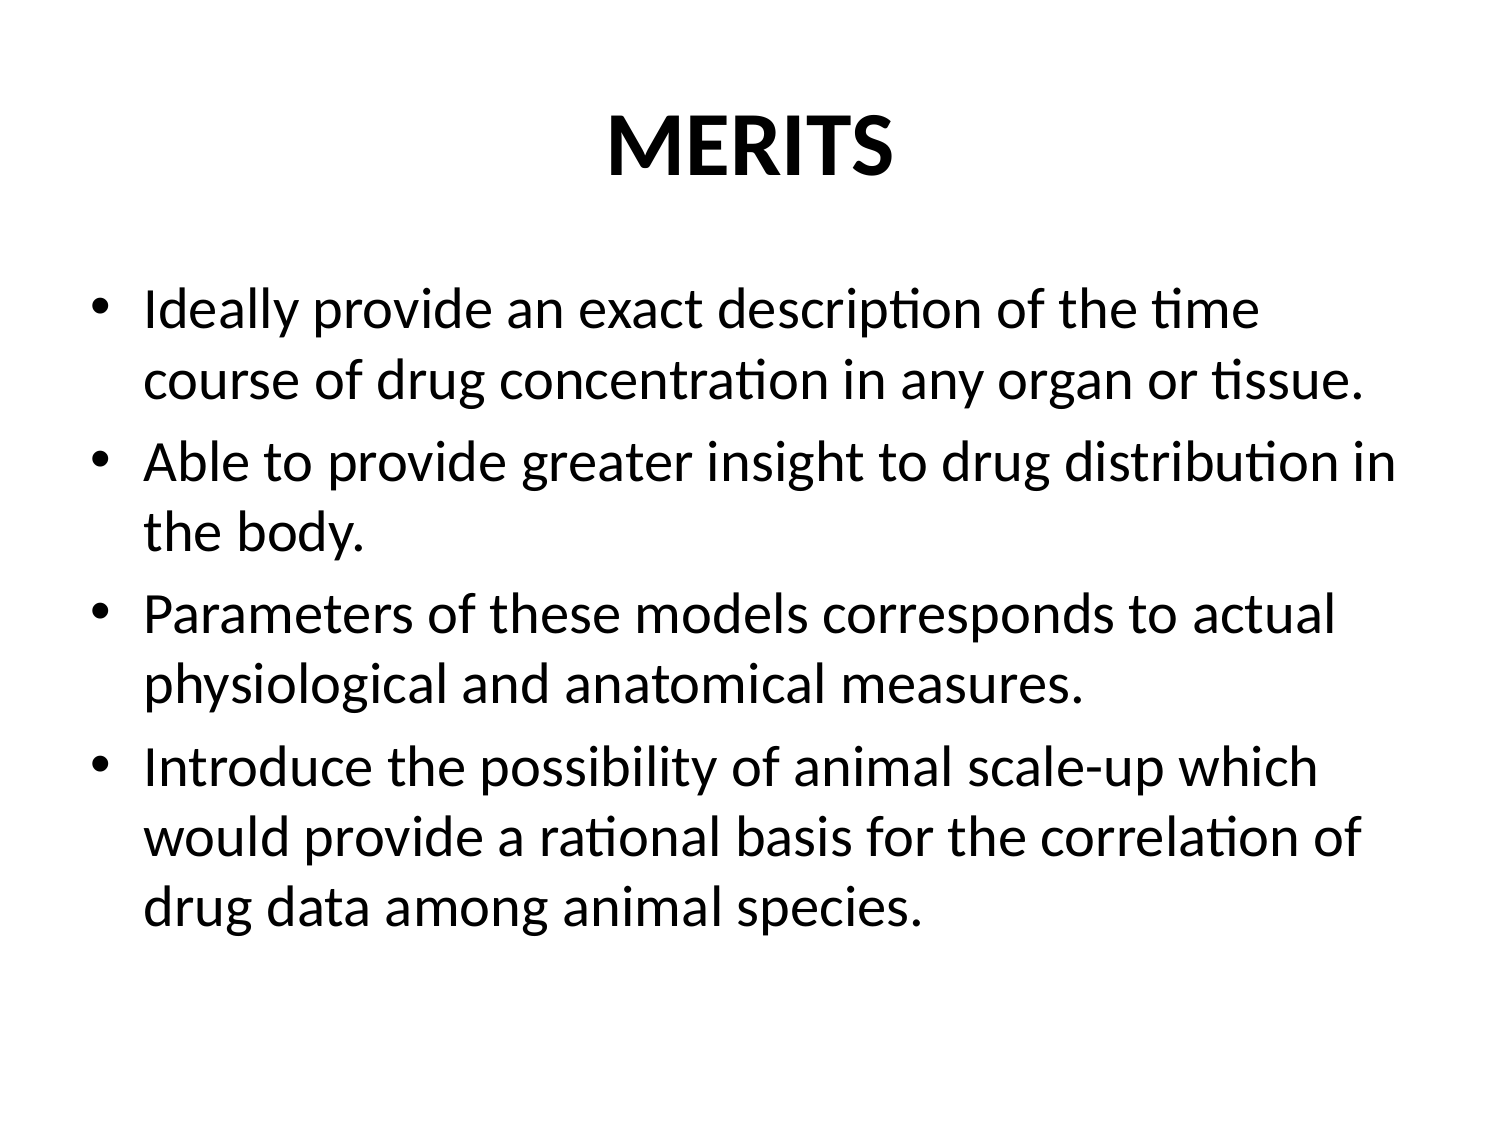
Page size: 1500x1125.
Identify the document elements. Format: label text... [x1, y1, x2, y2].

list Ideally provide an exact description of the time course of drug concentration in any organ or tissue. Able to provide greater insight to drug distribution in the body. Parameters of these models corresponds to actual physiological and anatomical measures. Introduce the possibility of animal scale-up which would provide a rational basis for the correlation of drug data among animal species. [75, 262, 1425, 1005]
title MERITS [75, 45, 1425, 233]
